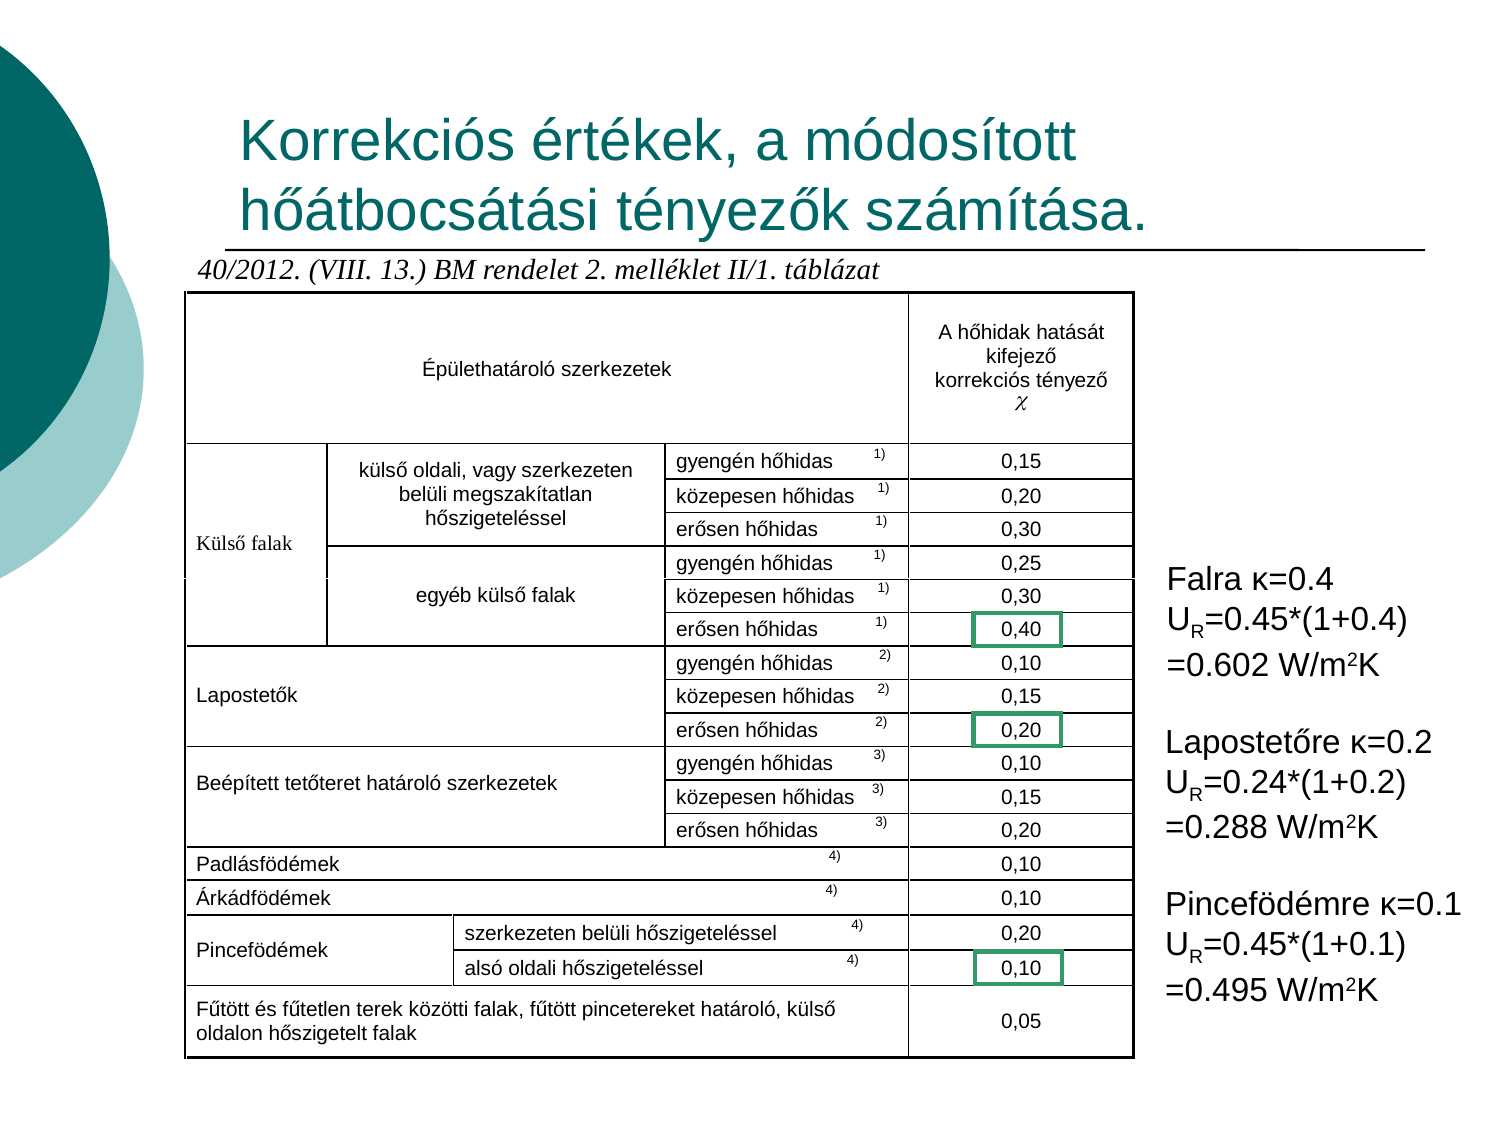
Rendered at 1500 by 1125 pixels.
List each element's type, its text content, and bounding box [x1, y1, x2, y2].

text_box Lapostetőre κ=0.2 UR=0.24*(1+0.2) =0.288 W/m2K [1154, 712, 1448, 853]
text_box Falra κ=0.4 UR=0.45*(1+0.4) =0.602 W/m2K [1154, 549, 1424, 690]
text_box 40/2012. (VIII. 13.) BM rendelet 2. melléklet II/1. táblázat [183, 243, 1120, 289]
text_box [151, 290, 1151, 1088]
title Korrekciós értékek, a módosított hőátbocsátási tényezők számítása. [224, 49, 1425, 250]
text_box Pincefödémre κ=0.1 UR=0.45*(1+0.1) =0.495 W/m2K [1154, 875, 1478, 1015]
